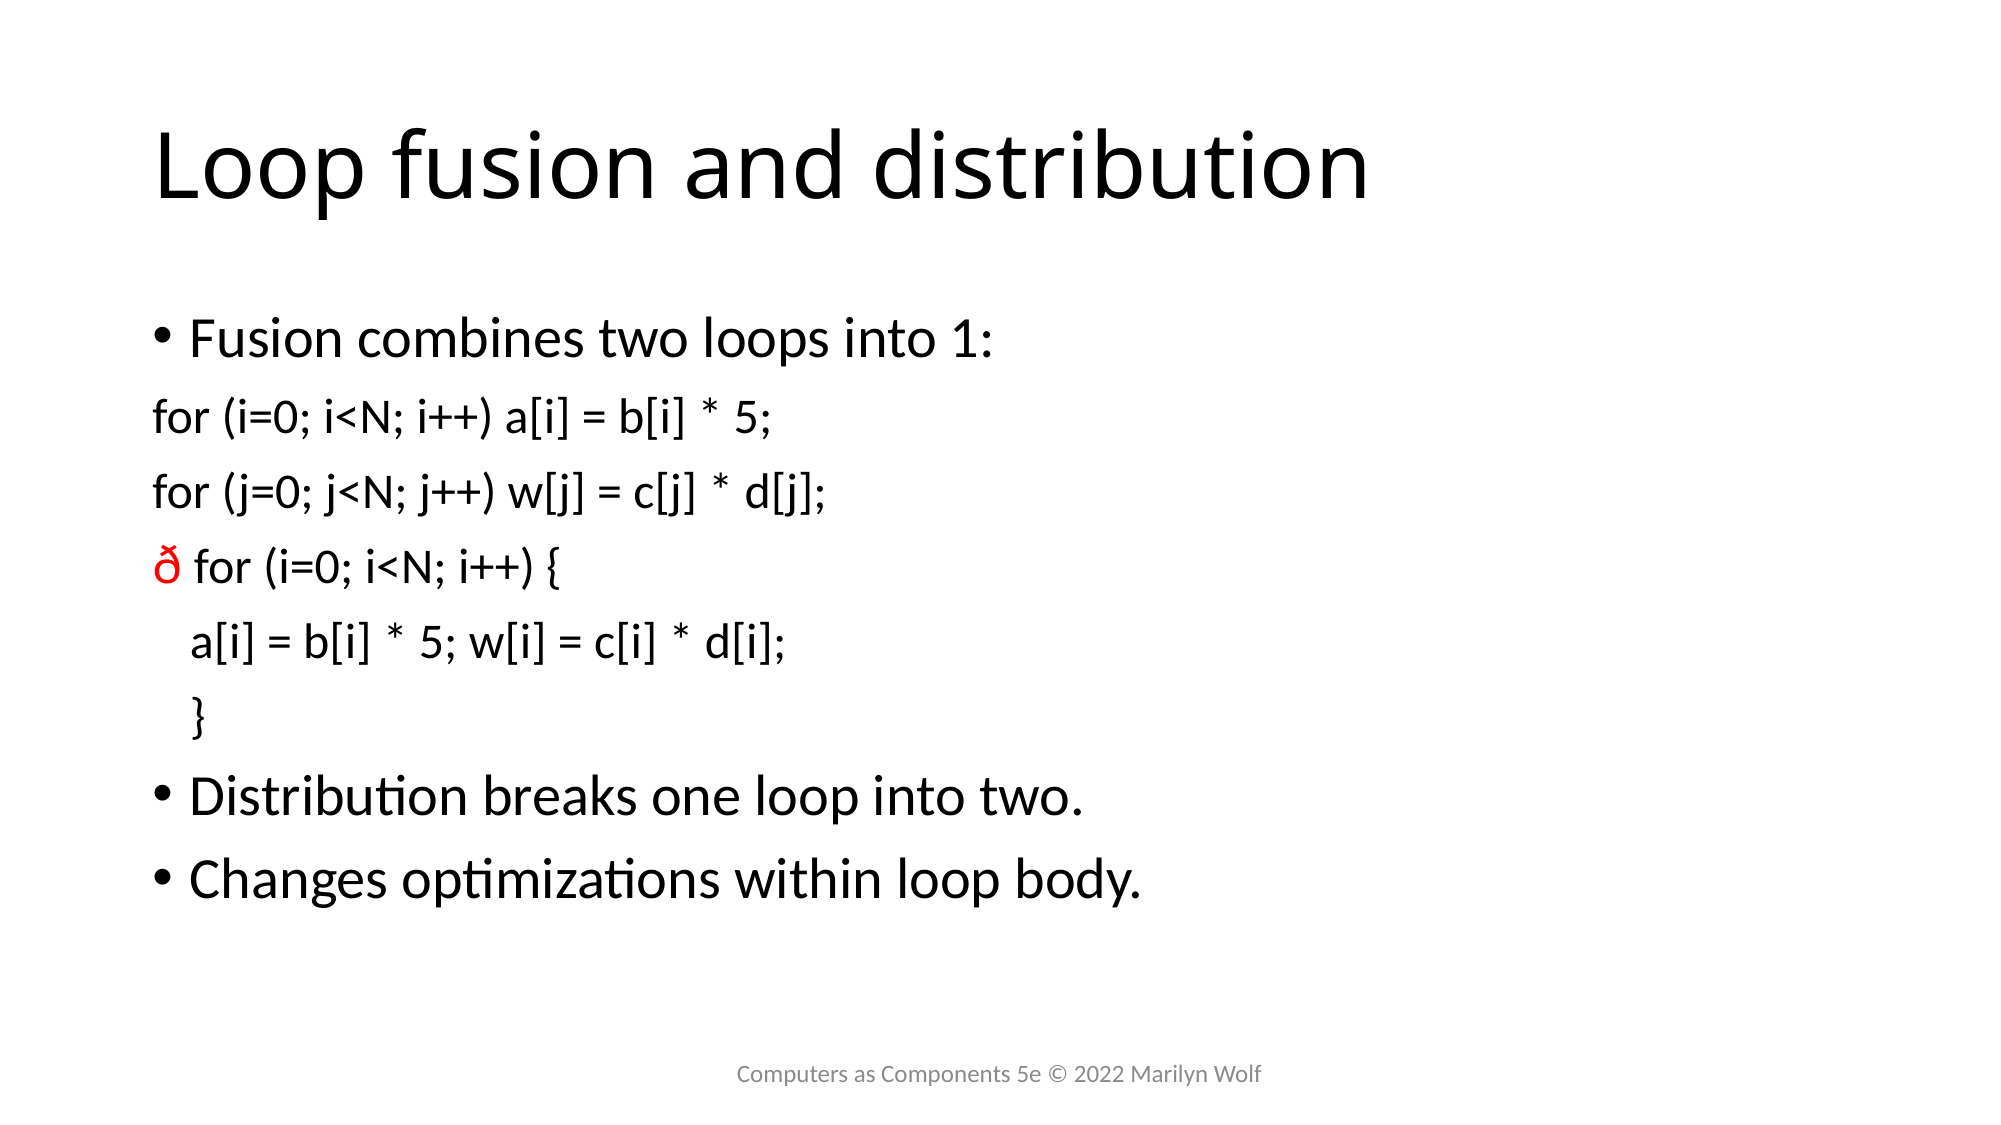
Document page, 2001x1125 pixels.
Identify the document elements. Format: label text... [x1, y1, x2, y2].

footer Computers as Components 5e © 2022 Marilyn Wolf [662, 1042, 1338, 1103]
title Loop fusion and distribution [137, 59, 1863, 278]
list Fusion combines two loops into 1: for (i=0; i<N; i++) a[i] = b[i] * 5; for (j=0; j<N; j++) w[j] = c[j] * d[j]; ð for (i=0; i<N; i++) { a[i] = b[i] * 5; w[i] = c[i] * d[i]; } Distribution breaks one loop into two. Changes optimizations within loop body. [137, 299, 1863, 1014]
